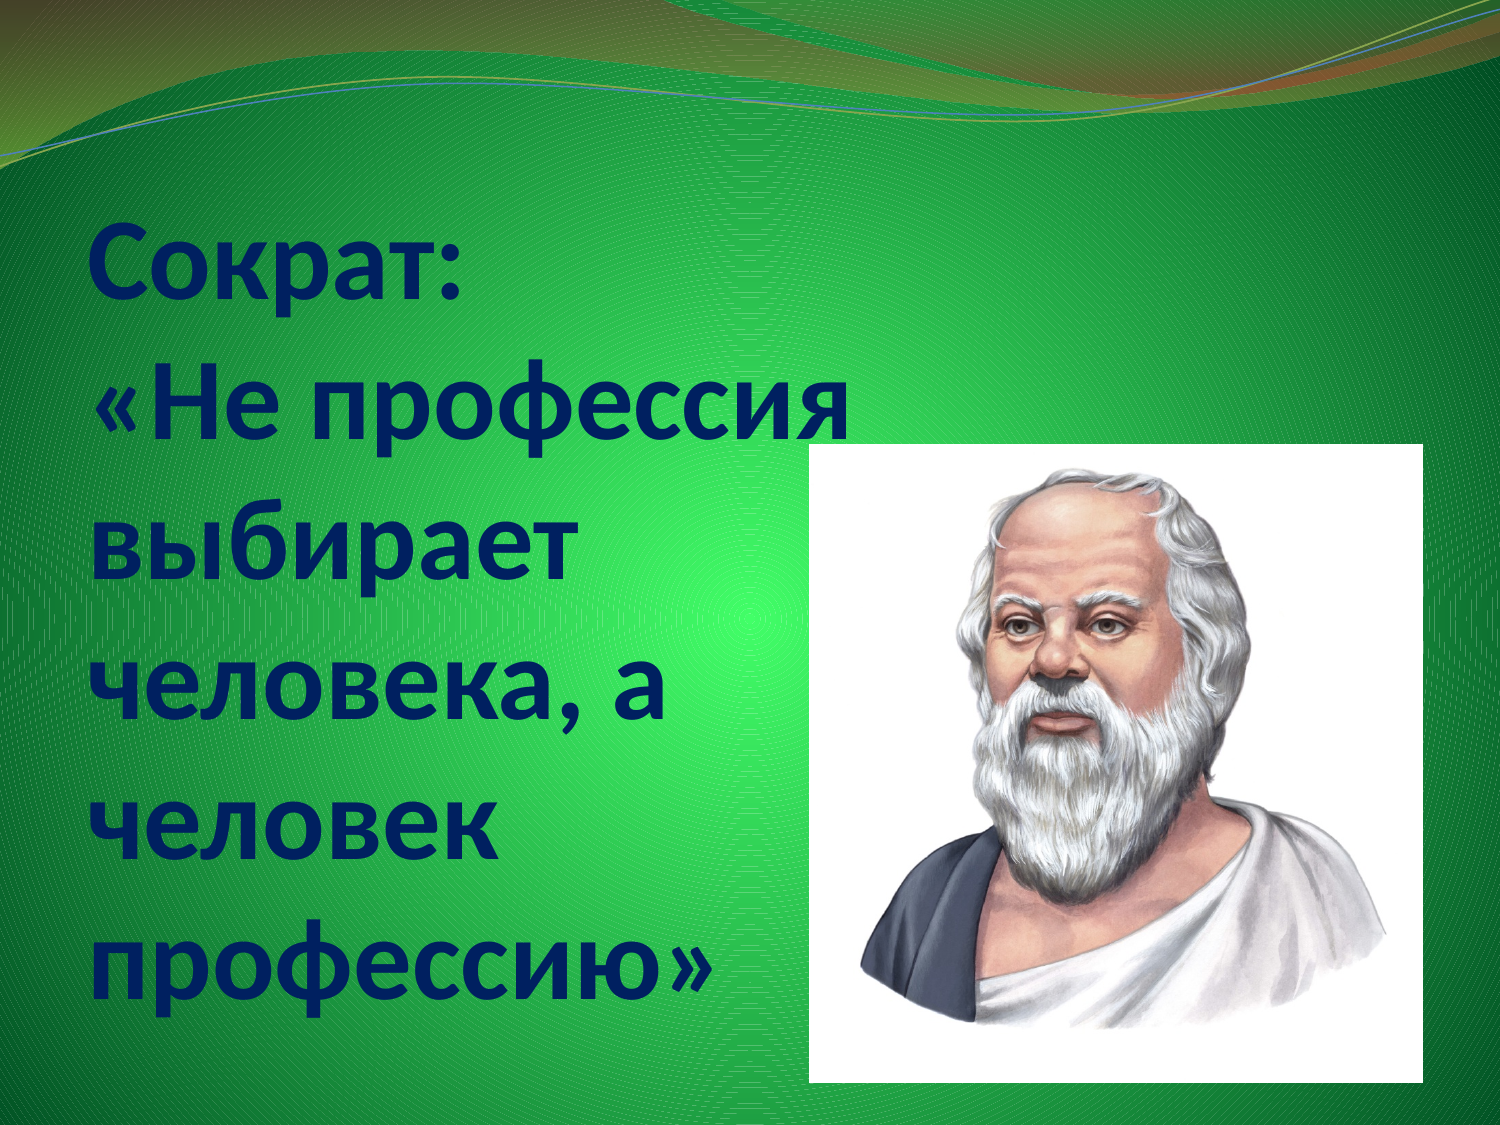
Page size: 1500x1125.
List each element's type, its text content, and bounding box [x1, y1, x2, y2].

title Сократ: «Не профессия выбирает человека, а человек профессию» [86, 216, 892, 1024]
picture [808, 444, 1423, 1083]
